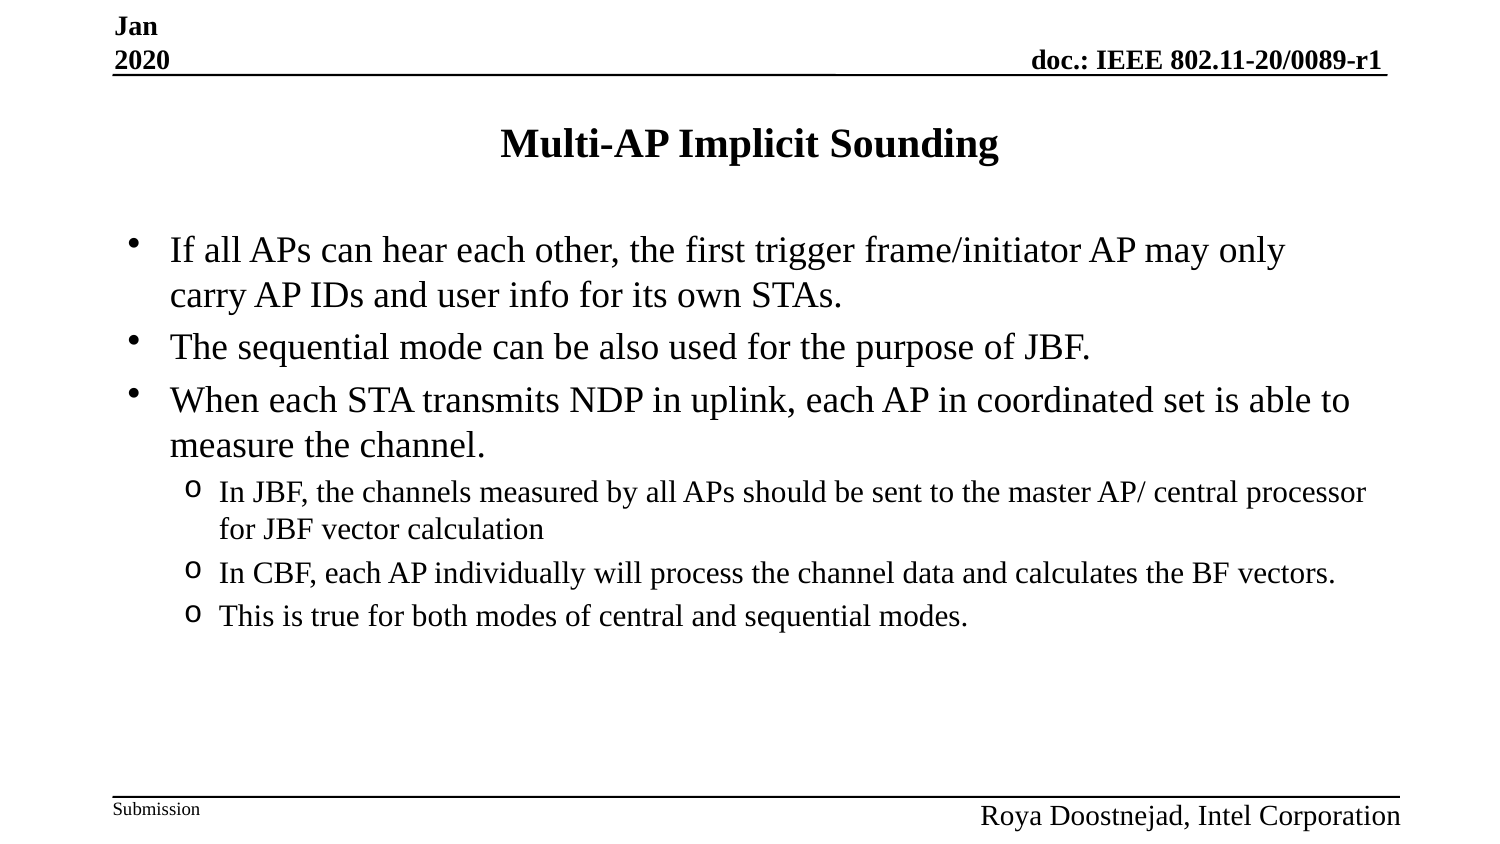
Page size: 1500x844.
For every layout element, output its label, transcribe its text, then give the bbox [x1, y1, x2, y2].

list If all APs can hear each other, the first trigger frame/initiator AP may only carry AP IDs and user info for its own STAs. The sequential mode can be also used for the purpose of JBF. When each STA transmits NDP in uplink, each AP in coordinated set is able to measure the channel. In JBF, the channels measured by all APs should be sent to the master AP/ central processor for JBF vector calculation In CBF, each AP individually will process the channel data and calculates the BF vectors. This is true for both modes of central and sequential modes. [112, 217, 1388, 779]
title Multi-AP Implicit Sounding [112, 84, 1388, 198]
footer Roya Doostnejad, Intel Corporation [979, 796, 1402, 832]
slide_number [114, 40, 172, 75]
